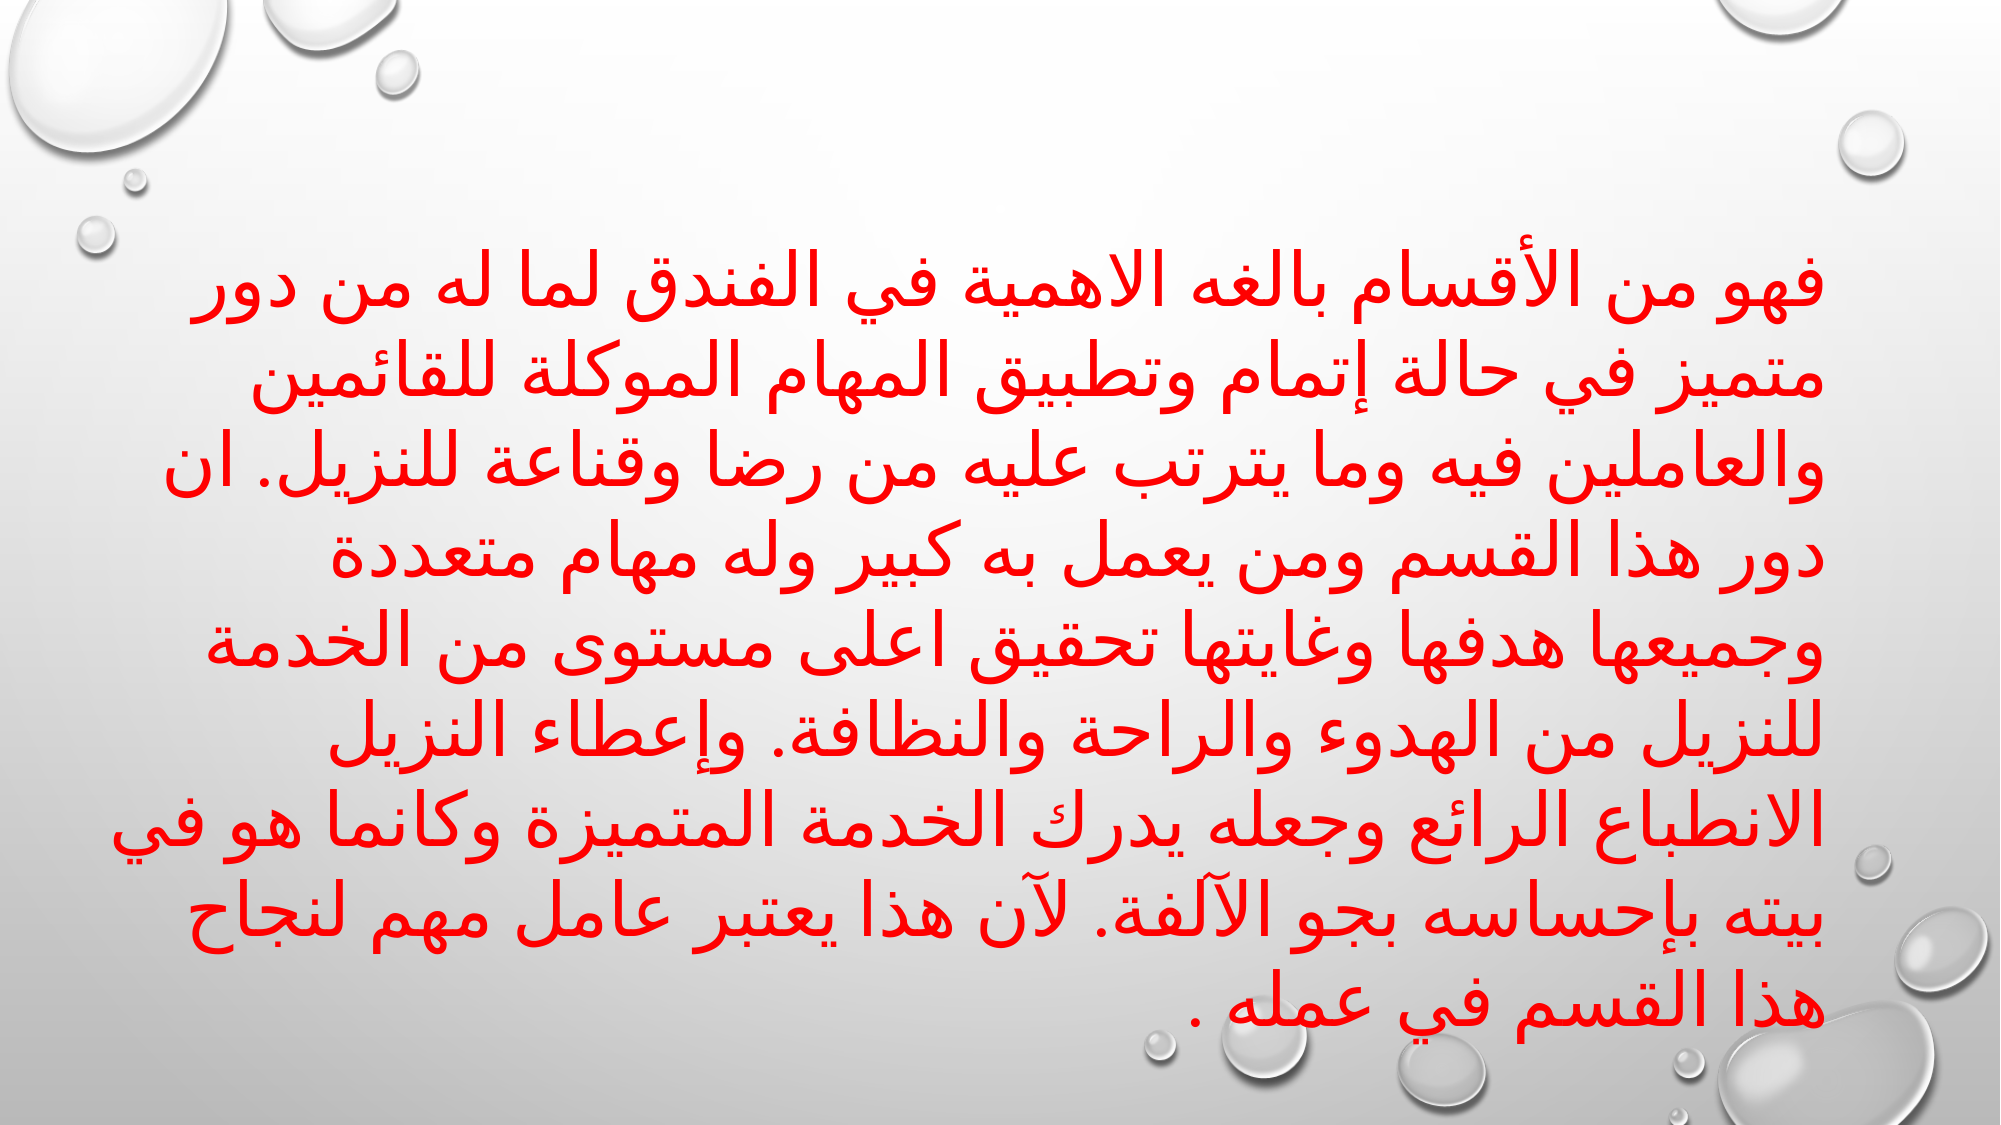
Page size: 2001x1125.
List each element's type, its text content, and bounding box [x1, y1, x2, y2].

text_box فهو من الأقسام بالغه الاهمية في الفندق لما له من دور متميز في حالة إتمام وتطبيق المهام الموكلة للقائمين والعاملين فيه وما يترتب عليه من رضا وقناعة للنزيل. ان دور هذا القسم ومن يعمل به كبير وله مهام متعددة وجميعها هدفها وغايتها تحقيق اعلى مستوى من الخدمة للنزيل من الهدوء والراحة والنظافة. وإعطاء النزيل الانطباع الرائع وجعله يدرك الخدمة المتميزة وكانما هو في بيته بإحساسه بجو الآلفة. لآن هذا يعتبر عامل مهم لنجاح هذا القسم في عمله . [75, 224, 1845, 1049]
picture [0, 0, 2000, 1125]
